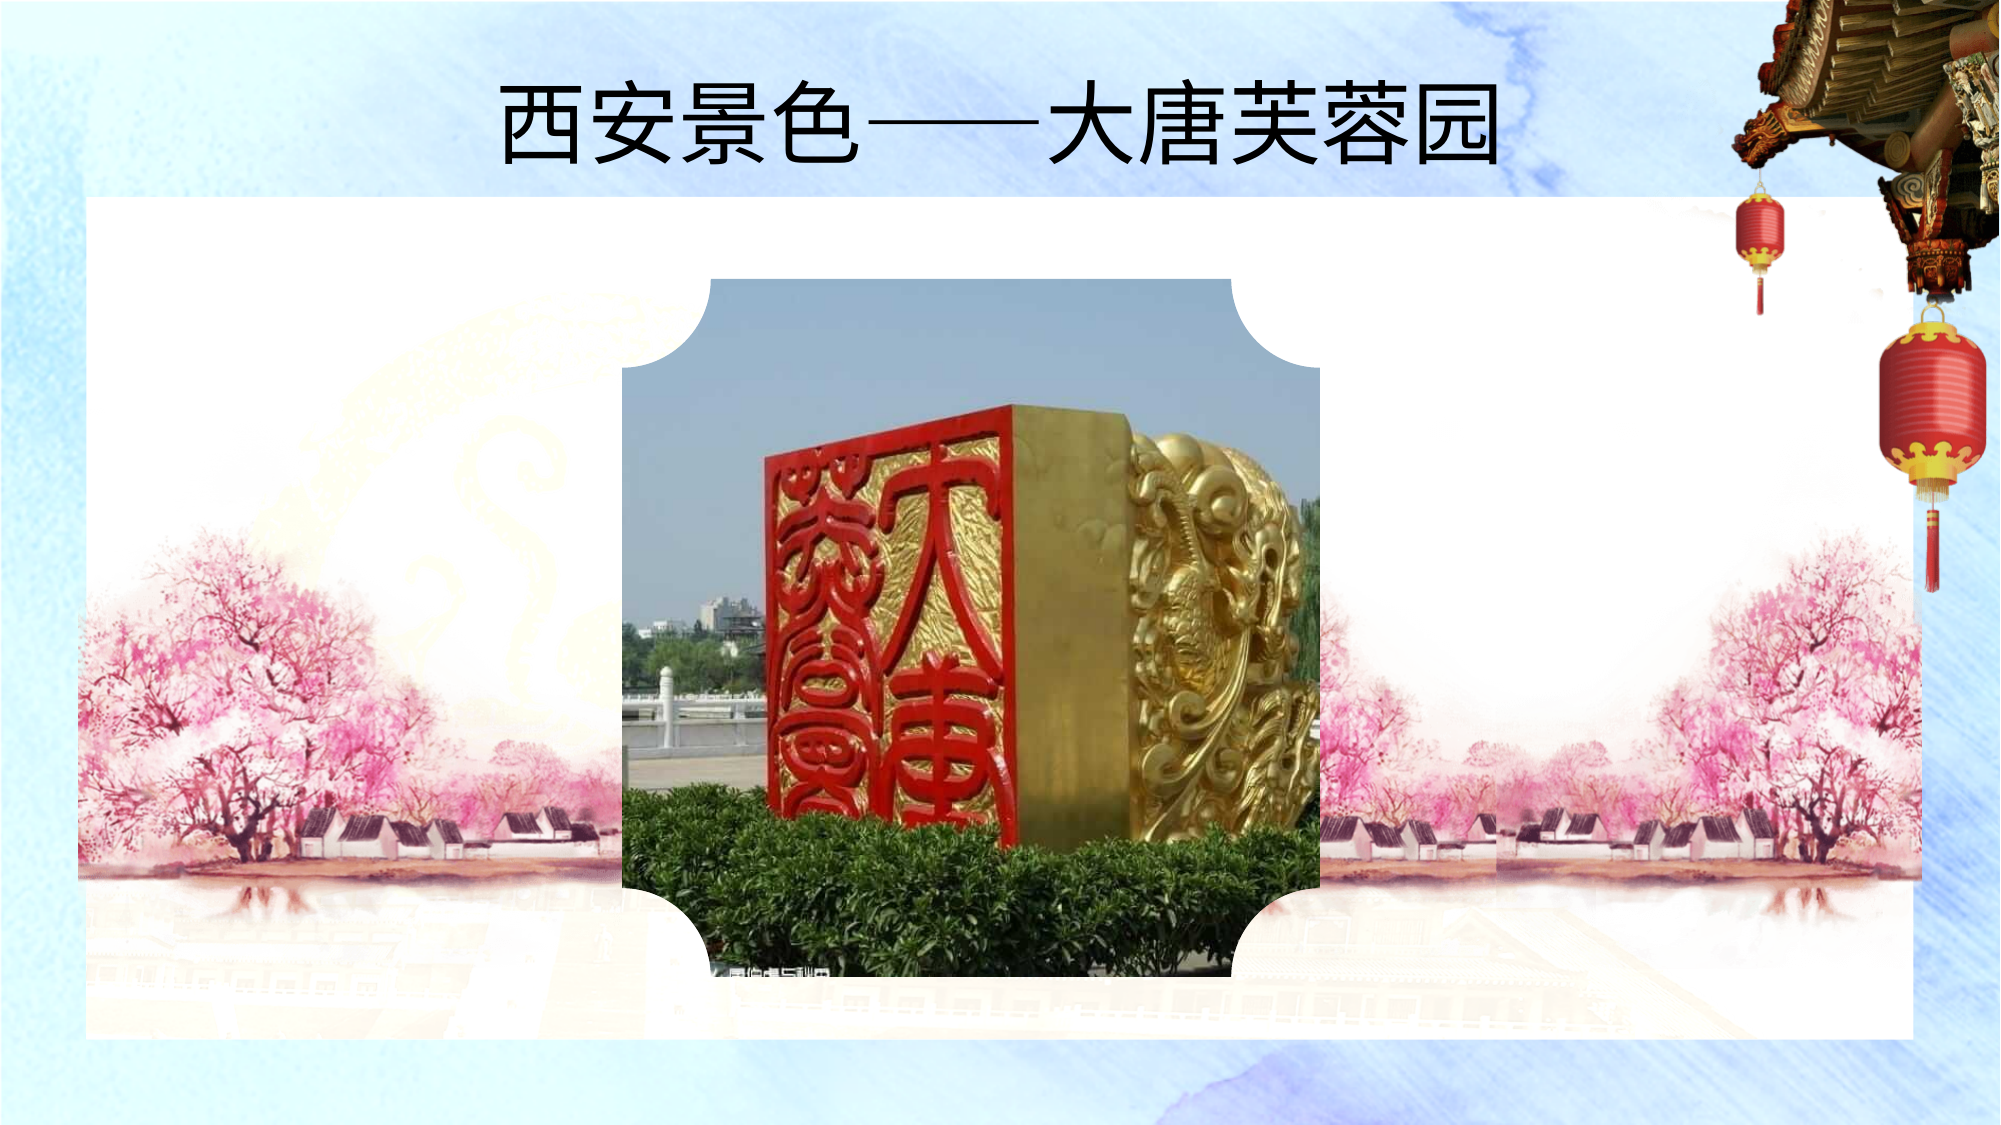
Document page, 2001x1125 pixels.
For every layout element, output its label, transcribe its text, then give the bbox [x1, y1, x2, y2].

picture [3, 0, 2000, 1125]
title 西安景色——大唐芙蓉园 [137, 59, 1863, 197]
